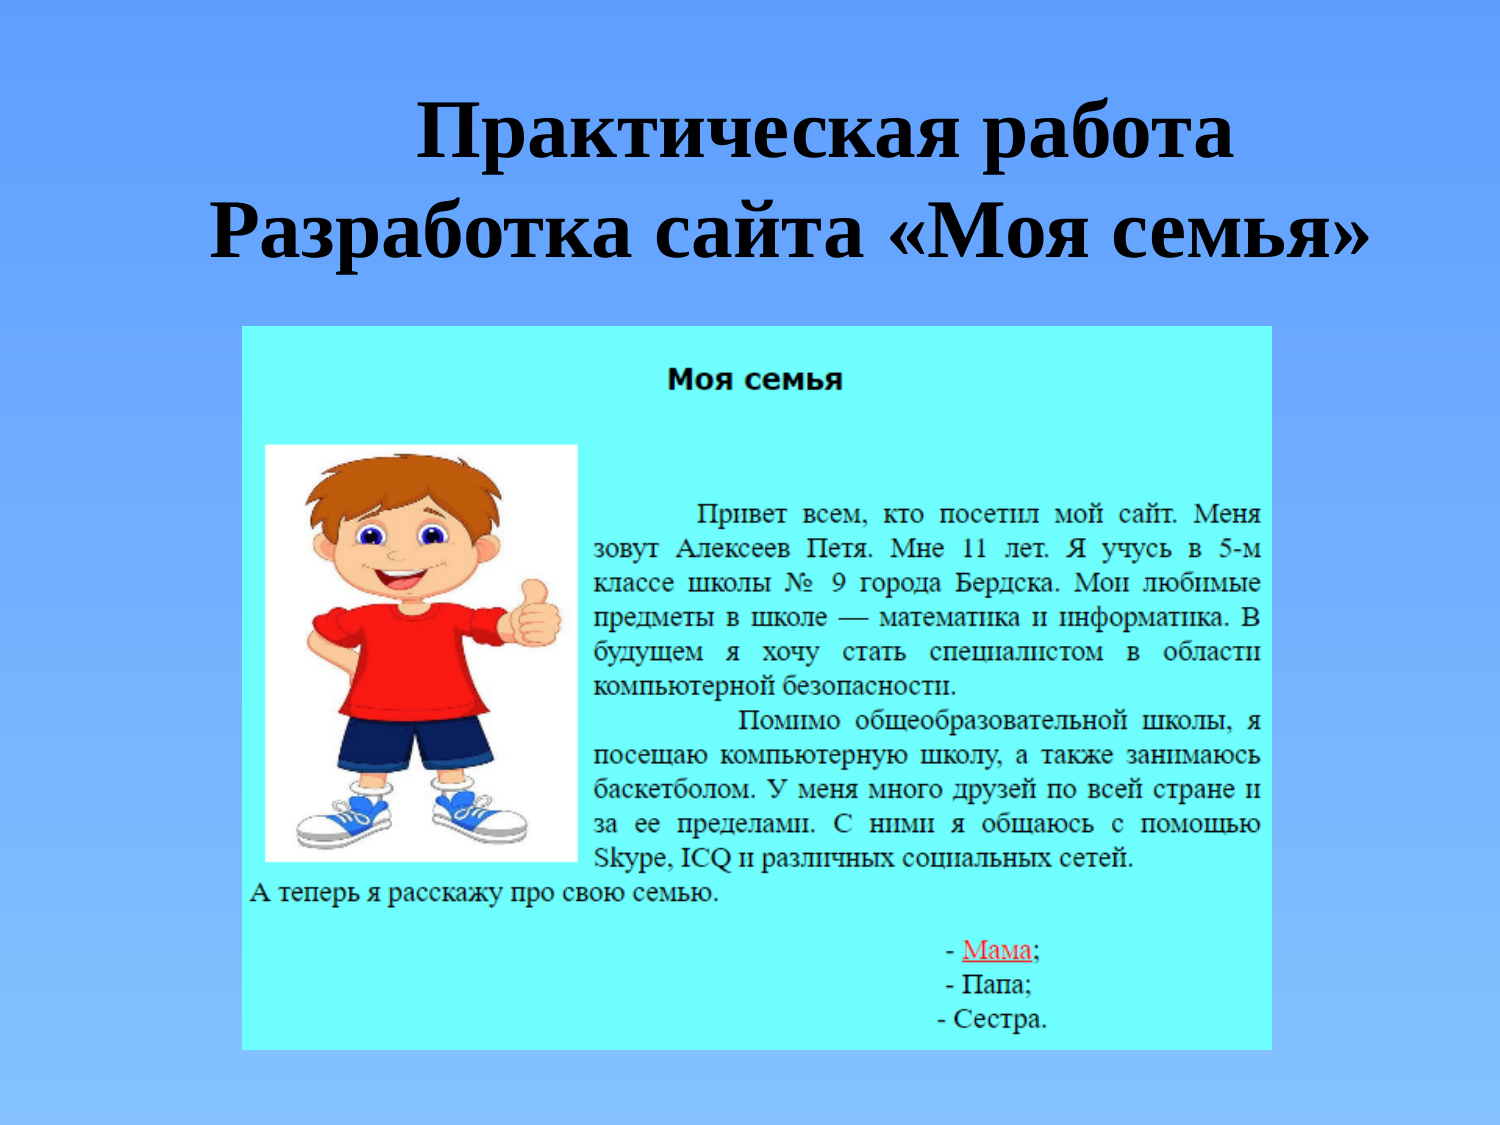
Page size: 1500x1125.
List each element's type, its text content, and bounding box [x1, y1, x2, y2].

list Практическая работа Разработка сайта «Моя семья» [88, 66, 1439, 809]
picture [241, 325, 1272, 1050]
